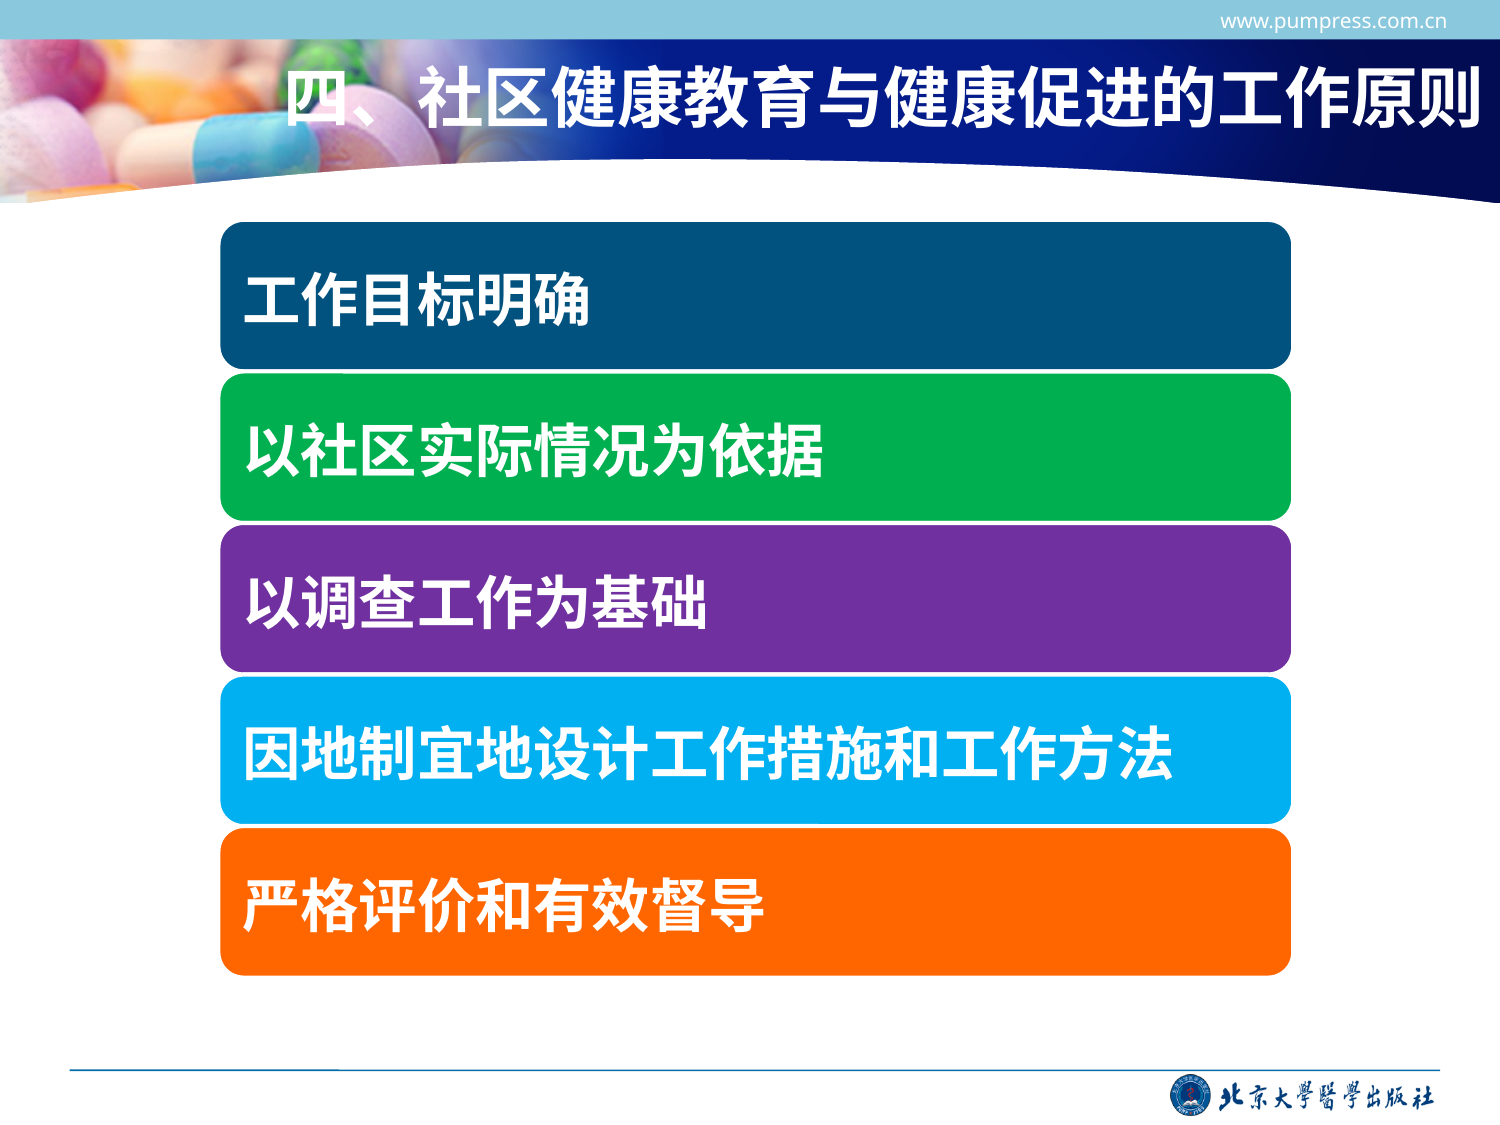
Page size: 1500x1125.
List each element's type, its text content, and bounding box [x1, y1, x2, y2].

picture [1170, 1074, 1436, 1118]
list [218, 219, 1294, 978]
slide_number www.pumpress.com.cn [1024, 0, 1463, 38]
picture [0, 40, 1500, 203]
title 四、社区健康教育与健康促进的工作原则 [137, 49, 1500, 143]
